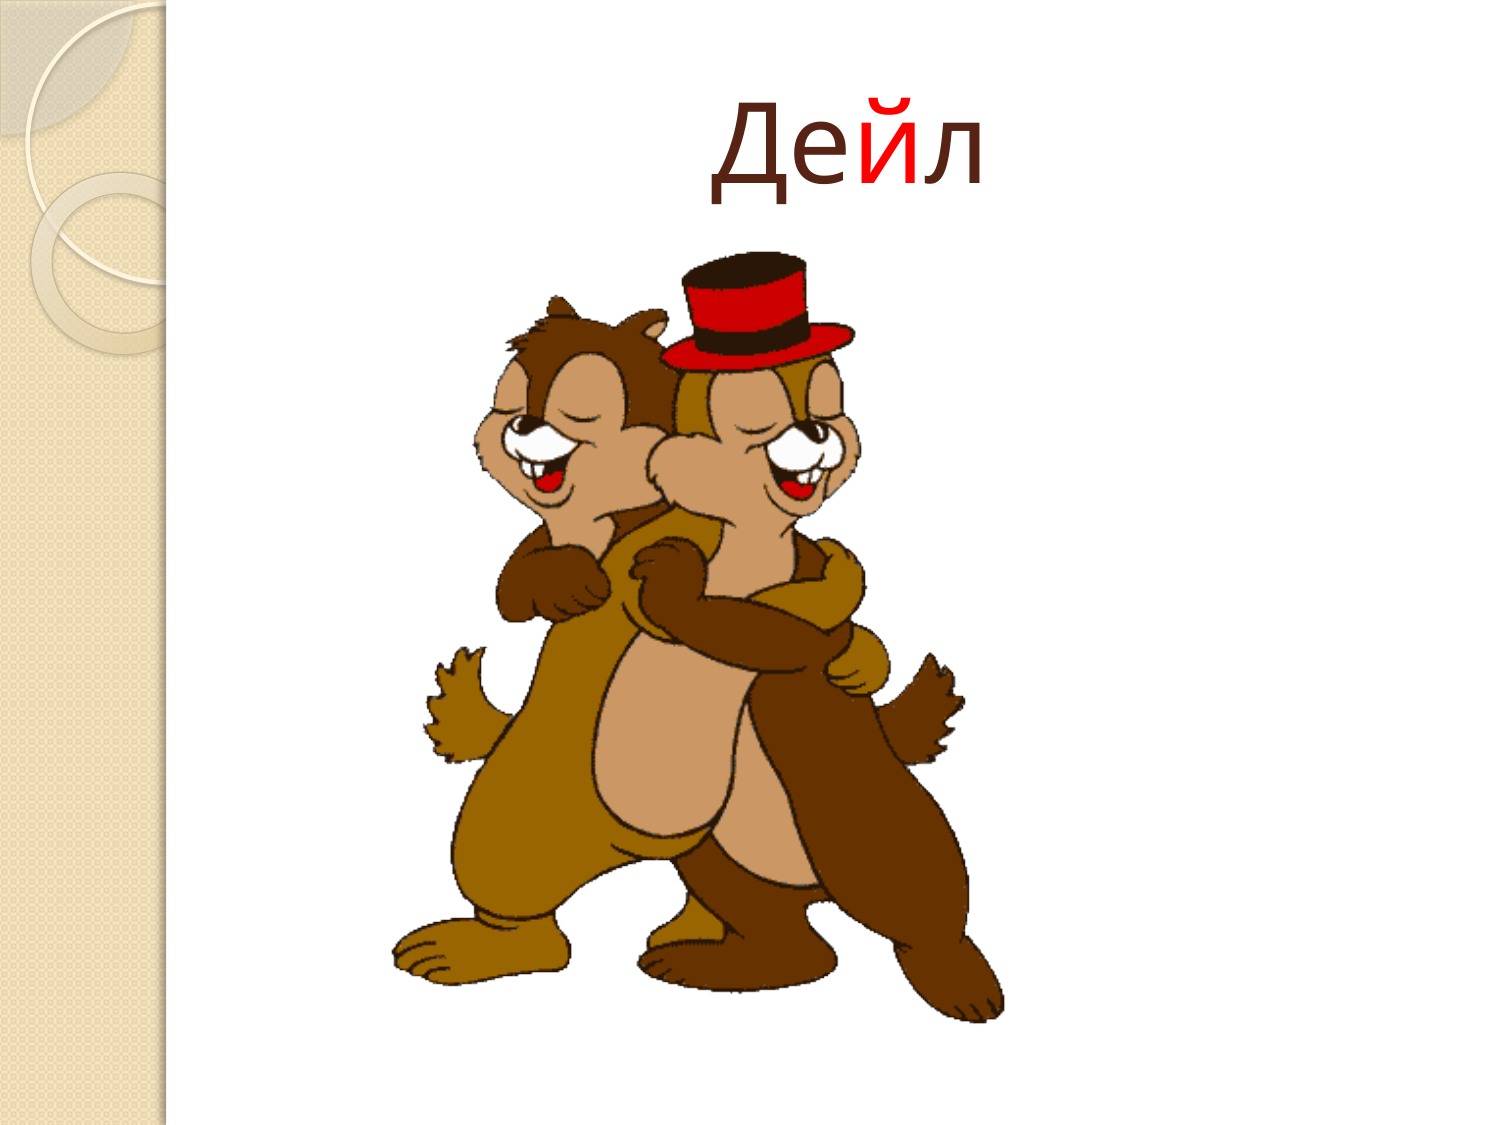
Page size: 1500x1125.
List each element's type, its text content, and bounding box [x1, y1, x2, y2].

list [386, 245, 1013, 1032]
title Дейл [235, 45, 1466, 233]
